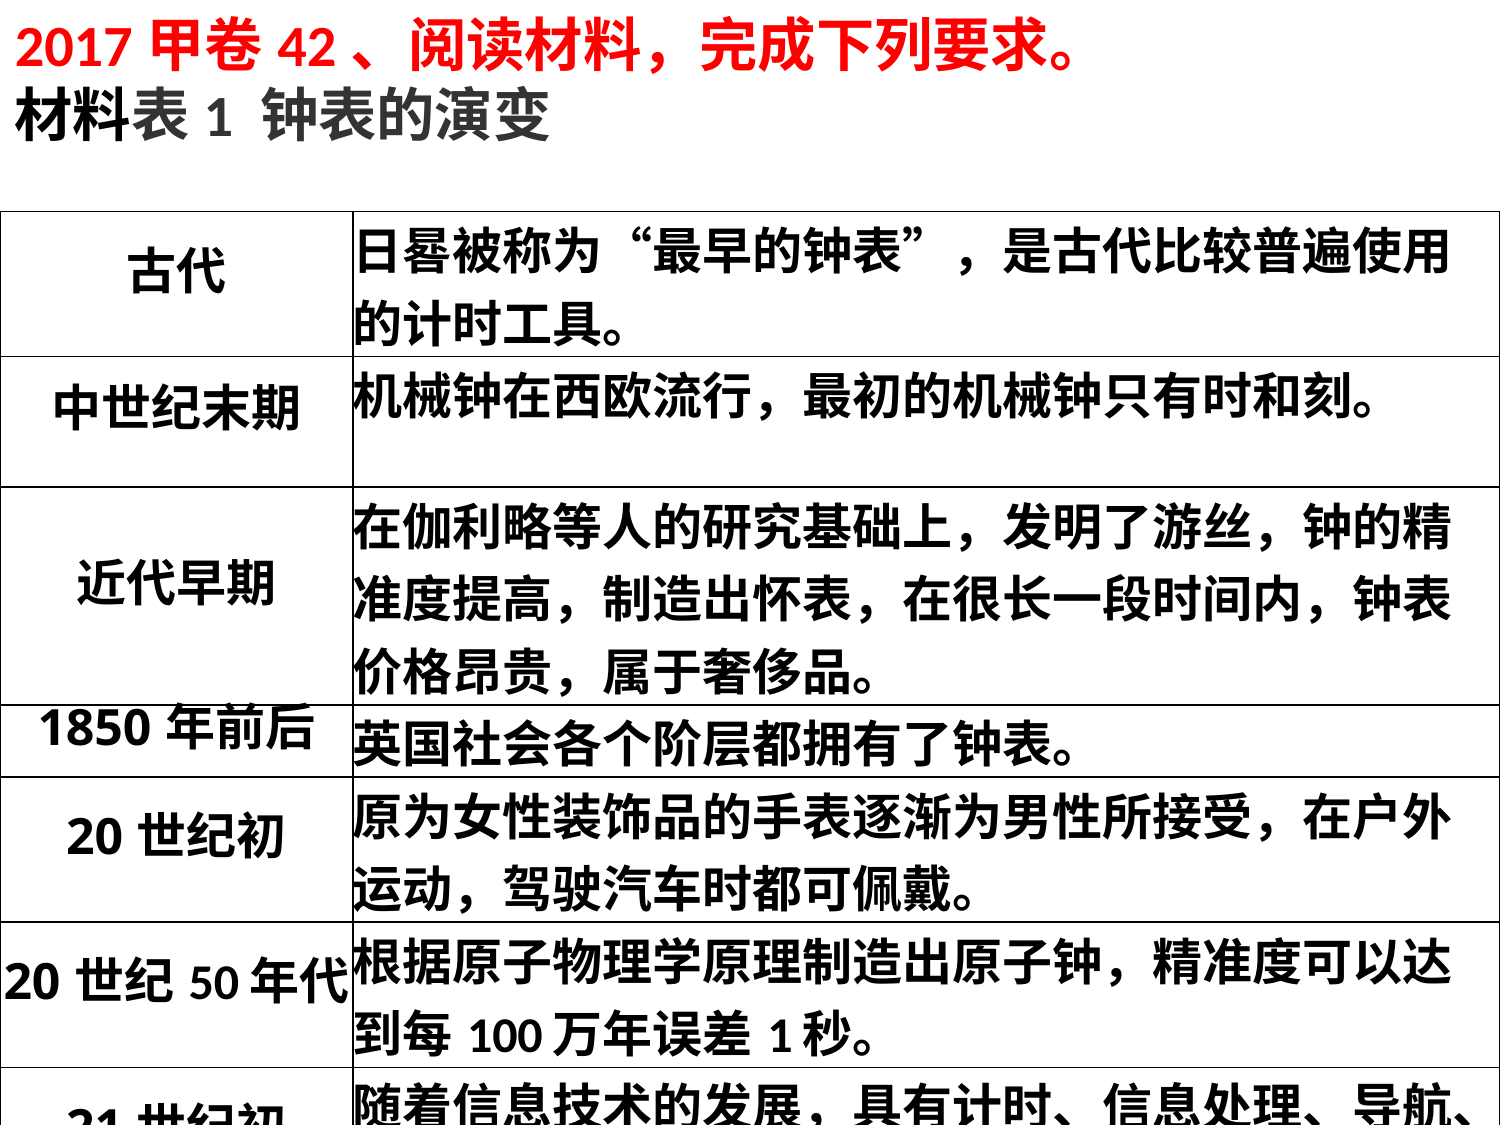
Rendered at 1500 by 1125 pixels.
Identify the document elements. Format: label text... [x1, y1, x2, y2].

table_cell 随着信息技术的发展，具有计时、信息处理、导航、监测等多种功能的智能手表出现。 [354, 1068, 1499, 1125]
table_cell 原为女性装饰品的手表逐渐为男性所接受，在户外运动，驾驶汽车时都可佩戴。 [354, 778, 1499, 921]
table_cell 20世纪初 [1, 778, 352, 921]
table_cell 中世纪末期 [1, 357, 352, 486]
table_cell 英国社会各个阶层都拥有了钟表。 [354, 706, 1499, 776]
table_cell 根据原子物理学原理制造出原子钟，精准度可以达到每100万年误差1秒。 [354, 923, 1499, 1067]
table_header 古代 [1, 216, 352, 356]
table_cell 近代早期 [1, 488, 352, 704]
text_box 2017甲卷42、阅读材料，完成下列要求。 材料表1 钟表的演变 [0, 1, 1500, 216]
table_cell 20世纪50年代 [1, 923, 352, 1067]
table_cell 在伽利略等人的研究基础上，发明了游丝，钟的精准度提高，制造出怀表，在很长一段时间内，钟表价格昂贵，属于奢侈品。 [354, 488, 1499, 704]
table_cell 1850年前后 [1, 706, 352, 776]
table_header 日晷被称为“最早的钟表”，是古代比较普遍使用的计时工具。 [354, 216, 1499, 356]
table_cell 机械钟在西欧流行，最初的机械钟只有时和刻。 [354, 357, 1499, 486]
table_cell 21世纪初 [1, 1068, 352, 1125]
